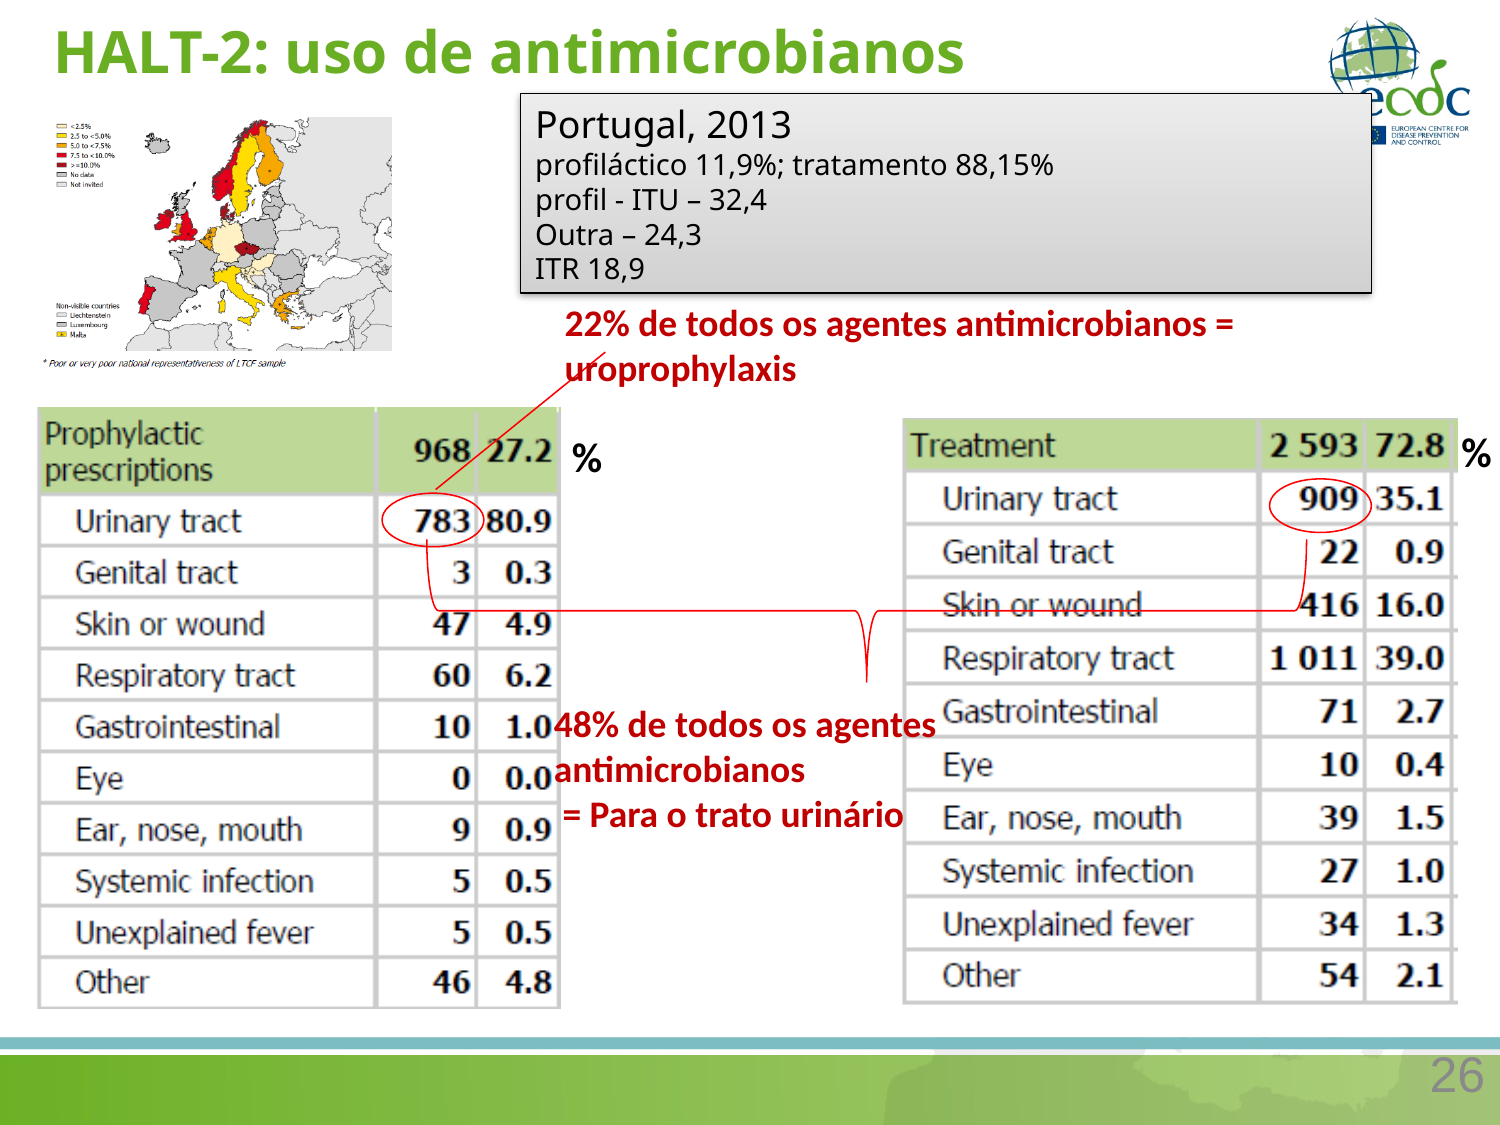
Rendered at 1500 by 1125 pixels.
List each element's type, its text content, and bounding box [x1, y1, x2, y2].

title HALT-2: uso de antimicrobianos [53, 23, 1404, 159]
slide_number 26 [1149, 1042, 1500, 1103]
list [36, 113, 396, 289]
text_box Portugal, 2013 profiláctico 11,9%; tratamento 88,15% profil - ITU – 32,4 Outra – 24,3 ITR 18,9 [520, 93, 1372, 289]
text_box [34, 291, 1500, 1009]
picture [0, 1037, 1500, 1125]
picture [1328, 17, 1473, 148]
